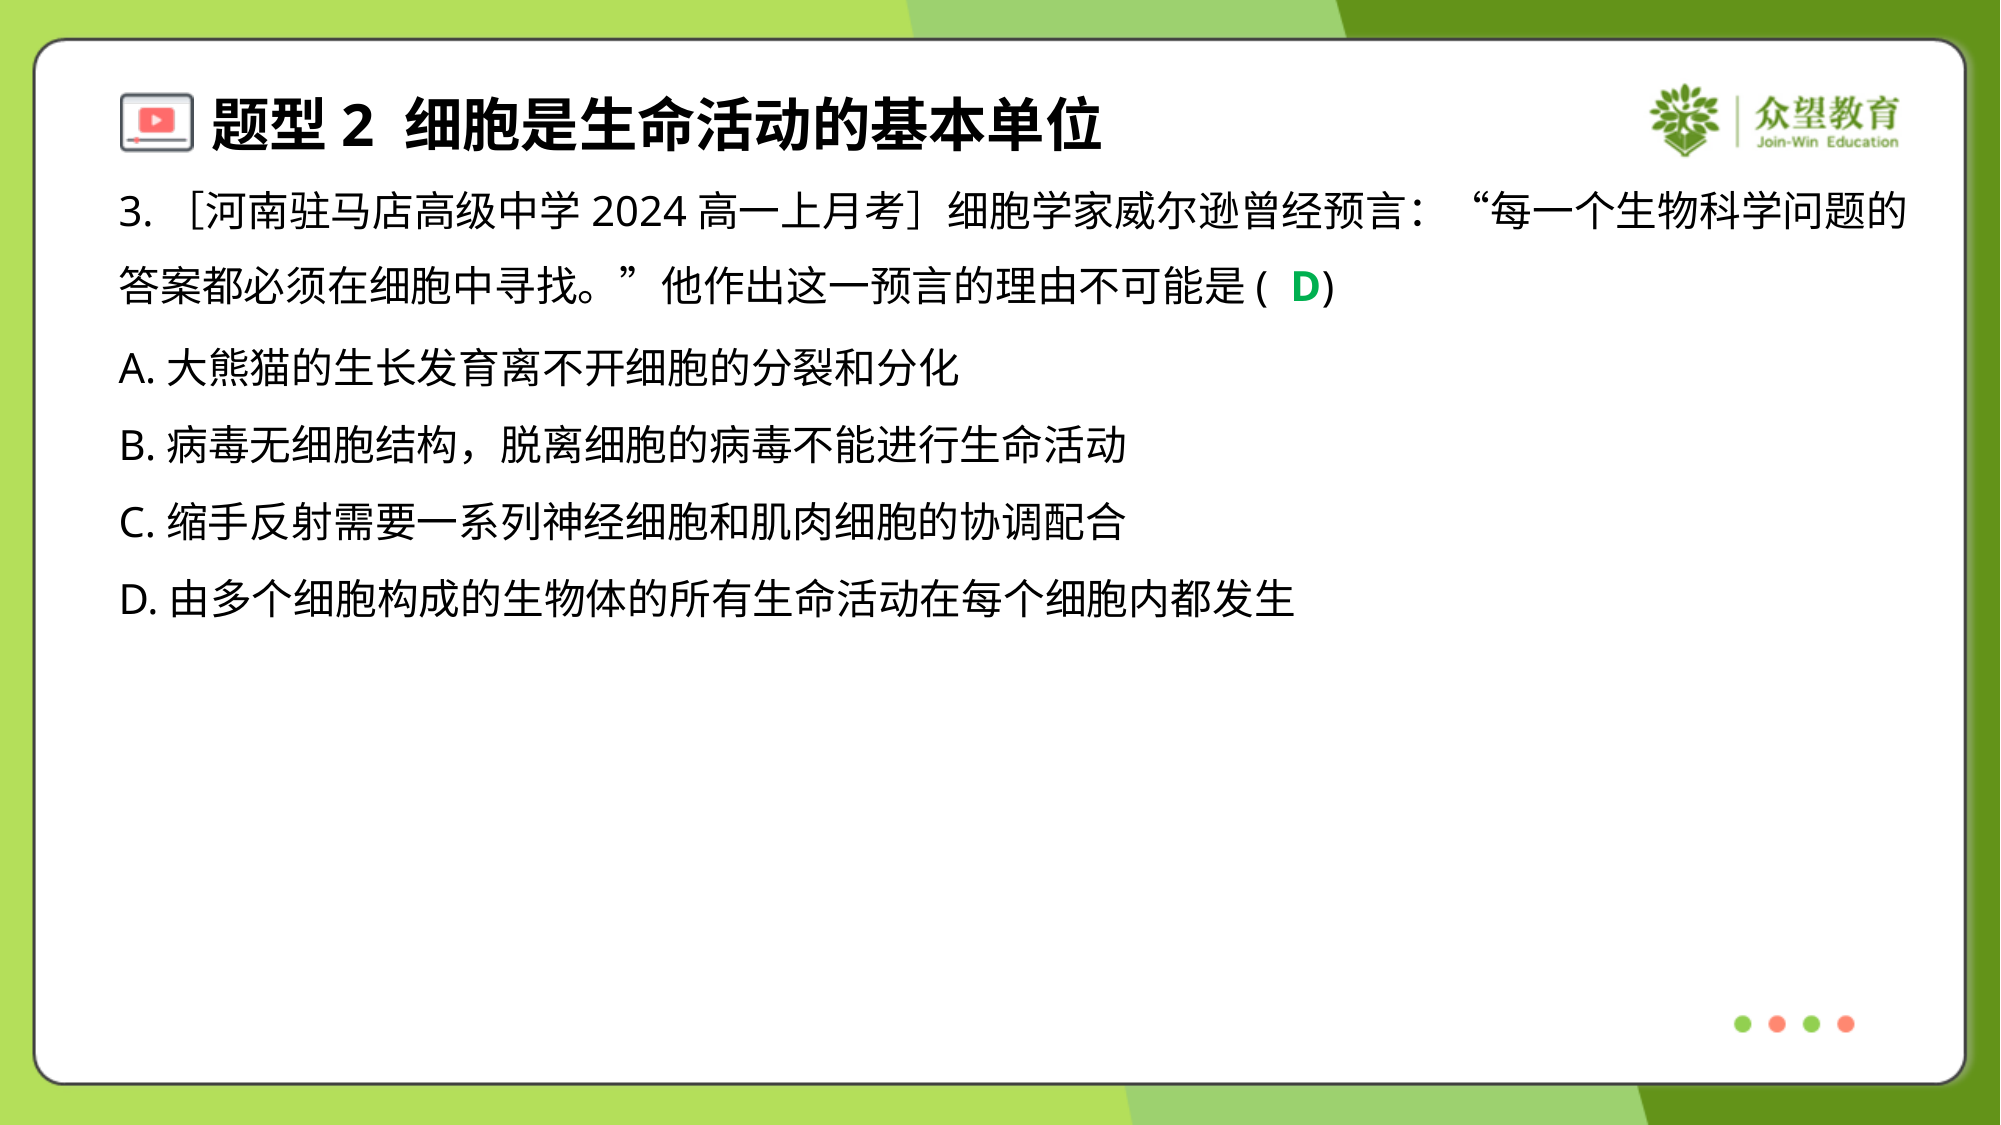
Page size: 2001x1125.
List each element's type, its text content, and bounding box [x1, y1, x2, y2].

picture [0, 0, 2000, 1125]
text_box A.大熊猫的生长发育离不开细胞的分裂和分化 B.病毒无细胞结构，脱离细胞的病毒不能进行生命活动 C.缩手反射需要一系列神经细胞和肌肉细胞的协调配合 D.由多个细胞构成的生物体的所有生命活动在每个细胞内都发生 [118, 317, 1883, 624]
text_box D [1274, 234, 1338, 310]
text_box 3.［河南驻马店高级中学2024高一上月考］细胞学家威尔逊曾经预言：“每一个生物科学问题的 答案都必须在细胞中寻找。”他作出这一预言的理由不可能是( ) [118, 159, 1883, 310]
